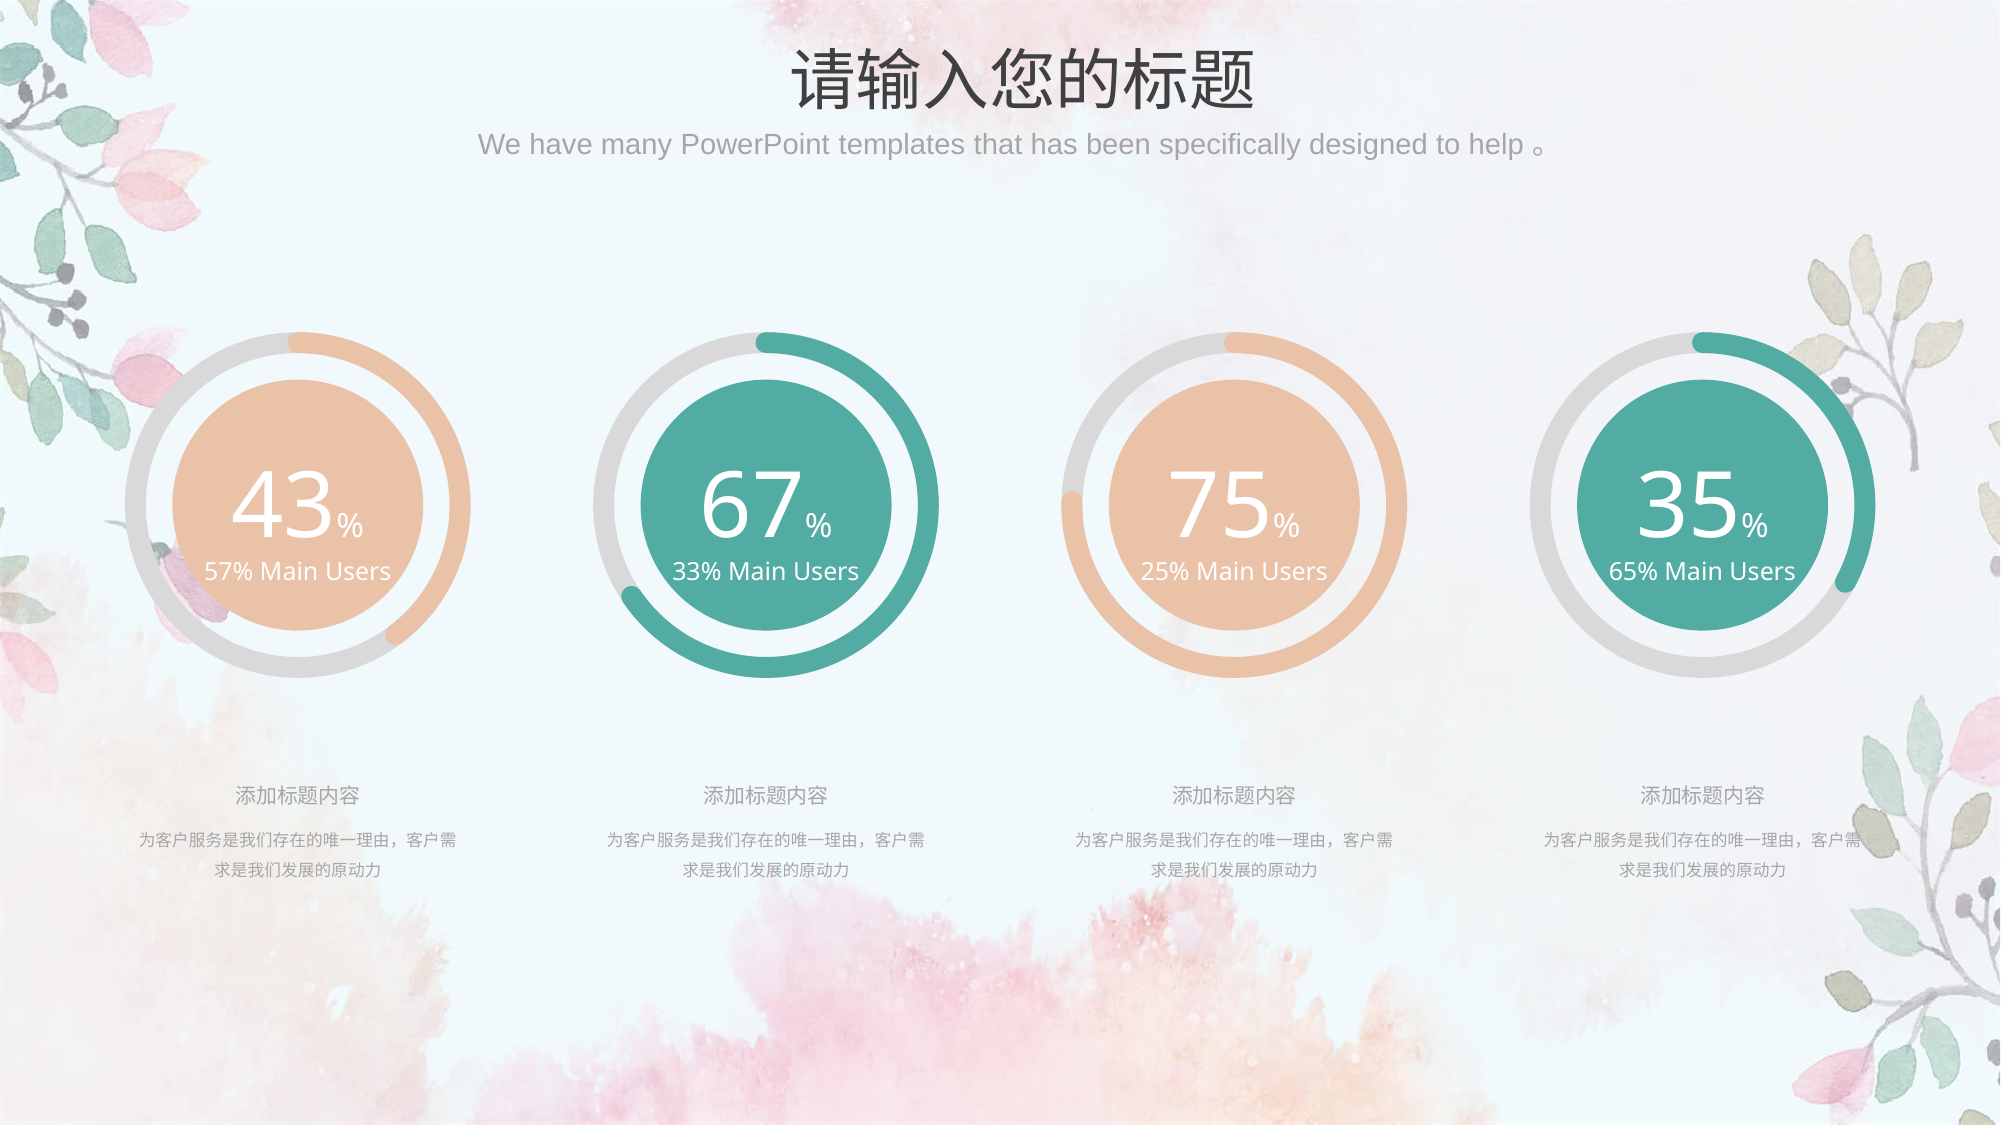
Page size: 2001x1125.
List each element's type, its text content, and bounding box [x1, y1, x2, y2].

text_box 添加标题内容 为客户服务是我们存在的唯一理由，客户需求是我们发展的原动力 [587, 762, 945, 888]
text_box 添加标题内容 为客户服务是我们存在的唯一理由，客户需求是我们发展的原动力 [1056, 762, 1413, 888]
picture [0, 0, 2001, 1125]
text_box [603, 342, 929, 668]
text_box 添加标题内容 为客户服务是我们存在的唯一理由，客户需求是我们发展的原动力 [1524, 762, 1881, 888]
text_box 请输入您的标题 [774, 30, 1272, 118]
text_box We have many PowerPoint templates that has been specifically designed to help。 [463, 118, 1583, 168]
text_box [135, 342, 461, 668]
text_box 添加标题内容 为客户服务是我们存在的唯一理由，客户需求是我们发展的原动力 [119, 762, 476, 888]
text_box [1540, 342, 1865, 668]
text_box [1071, 342, 1397, 668]
